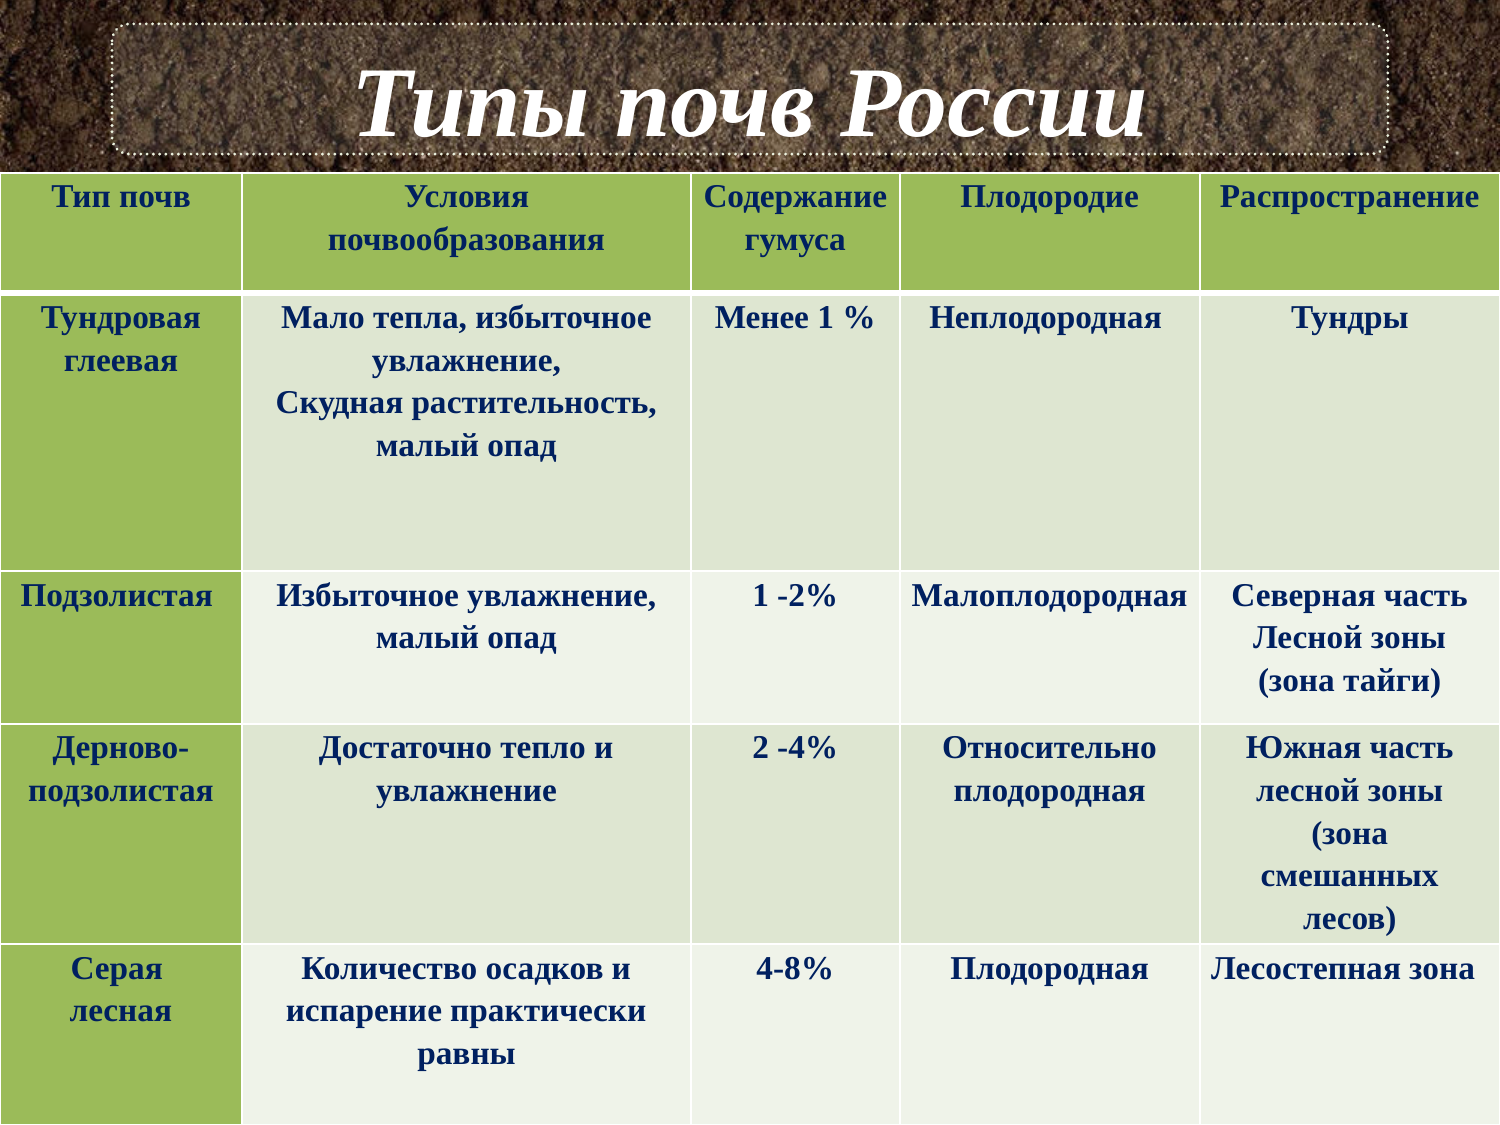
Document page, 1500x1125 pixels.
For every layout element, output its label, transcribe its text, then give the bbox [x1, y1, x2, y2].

table_header Условия почвообразования [243, 186, 690, 290]
picture [0, 0, 1500, 178]
table_header Плодородие [901, 186, 1199, 290]
table_cell Относительно плодородная [901, 725, 1199, 943]
table_cell Дерново- подзолистая [1, 725, 241, 943]
table_cell Менее 1 % [692, 296, 899, 570]
table_cell Тундровая глеевая [1, 296, 241, 570]
table_cell Южная часть лесной зоны (зона смешанных лесов) [1201, 725, 1499, 943]
table_cell 2 -4% [692, 725, 899, 943]
table_cell 4-8% [692, 945, 899, 1124]
table_cell Северная часть Лесной зоны (зона тайги) [1201, 572, 1499, 723]
table_cell Лесостепная зона [1201, 945, 1499, 1124]
table_cell Избыточное увлажнение, малый опад [243, 572, 690, 723]
table_cell Мало тепла, избыточное увлажнение, Скудная растительность, малый опад [243, 296, 690, 570]
table_cell Количество осадков и испарение практически равны [243, 945, 690, 1124]
table_cell Подзолистая [1, 572, 241, 723]
table_cell Малоплодородная [901, 572, 1199, 723]
table_header Распространение [1201, 185, 1499, 290]
table_header Содержание гумуса [692, 186, 899, 290]
table_cell Неплодородная [901, 296, 1199, 570]
table_cell Тундры [1201, 296, 1499, 570]
table_header Тип почв [1, 185, 241, 290]
table_cell Плодородная [901, 945, 1199, 1124]
table_cell 1 -2% [692, 572, 899, 723]
table_cell Серая лесная [1, 945, 241, 1124]
table_cell Достаточно тепло и увлажнение [243, 725, 690, 943]
